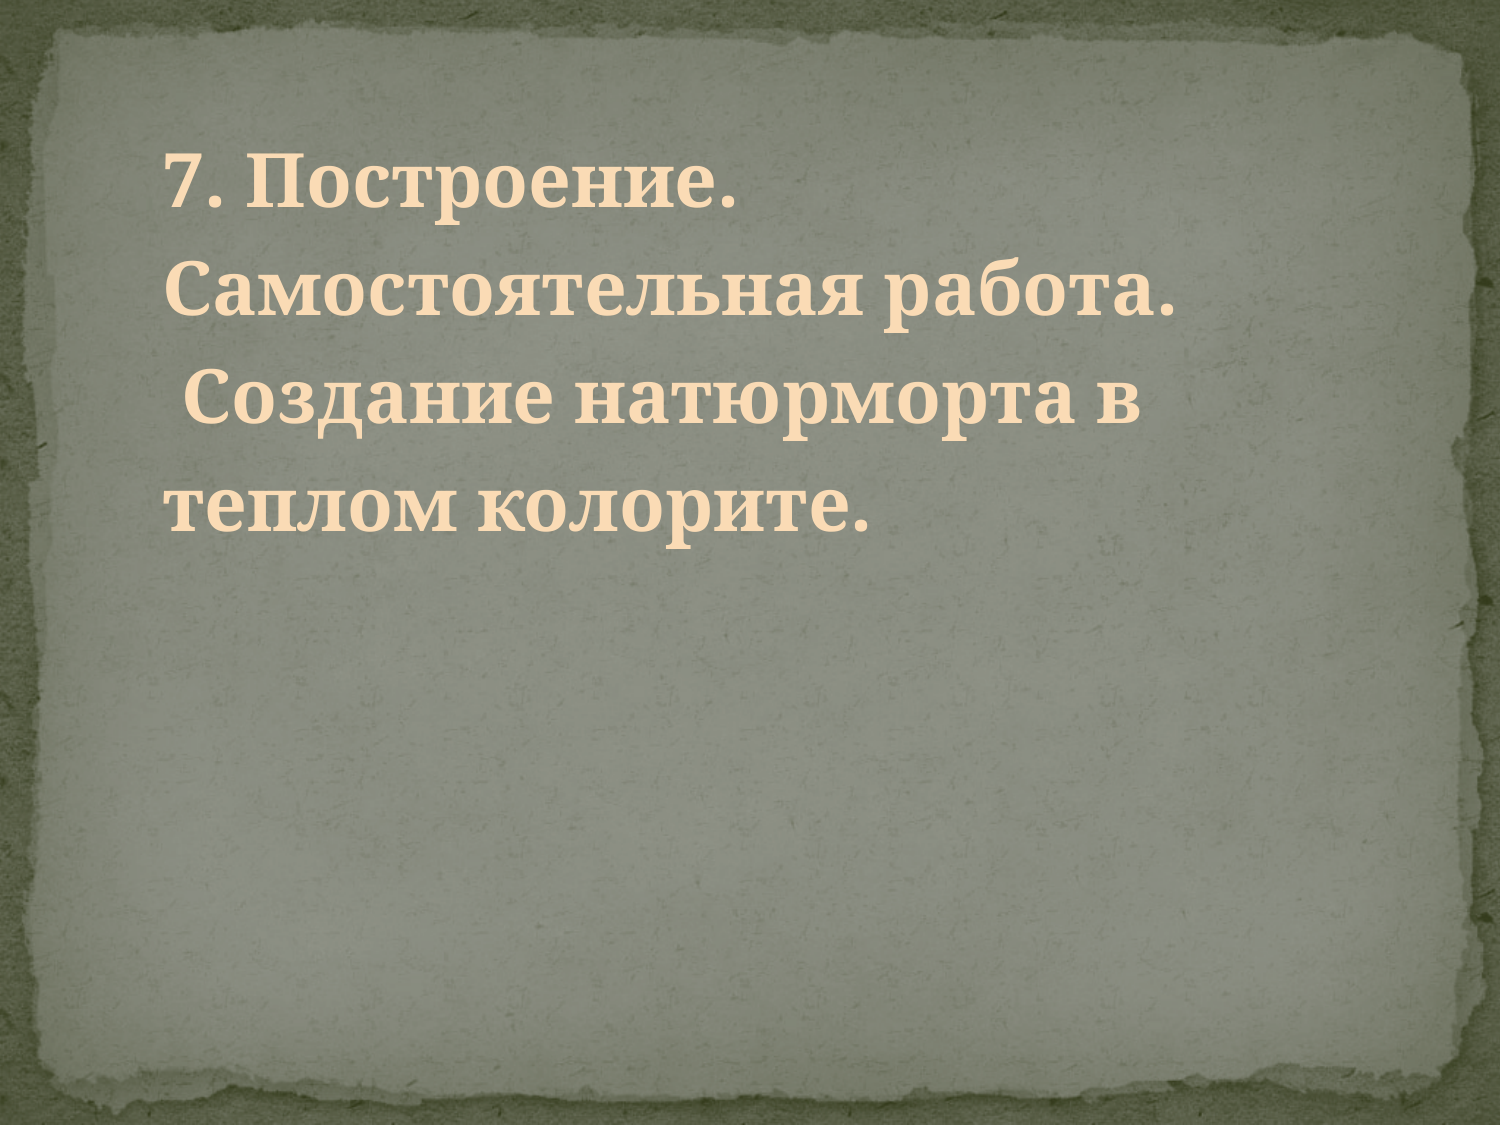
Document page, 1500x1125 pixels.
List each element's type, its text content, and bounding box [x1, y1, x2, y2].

text_box 7. Построение. Самостоятельная работа. Создание натюрморта в теплом колорите. [147, 107, 1459, 614]
